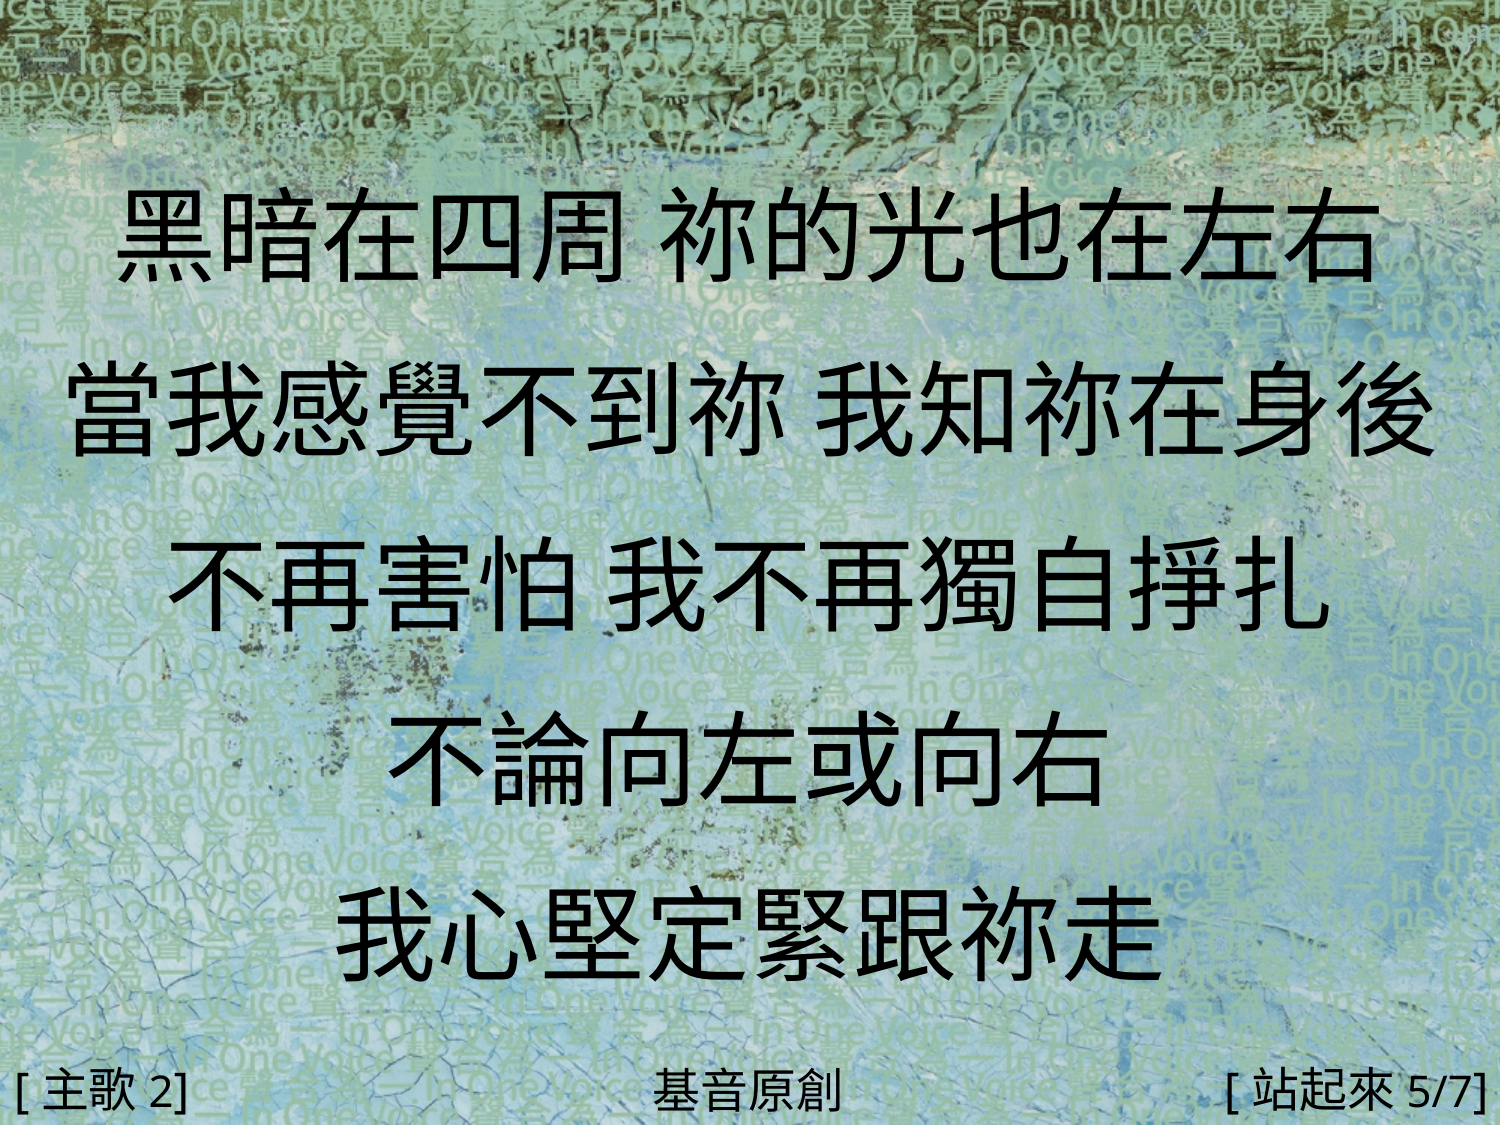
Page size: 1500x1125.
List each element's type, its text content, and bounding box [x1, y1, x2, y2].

picture [0, 928, 1500, 1053]
text_box [站起來5/7] [933, 1052, 1500, 1125]
picture [0, 0, 1500, 162]
text_box 黑暗在四周 祢的光也在左右 當我感覺不到祢 我知祢在身後 不再害怕 我不再獨自掙扎 不論向左或向右 我心堅定緊跟祢走 [0, 162, 1500, 928]
text_box 基音原創 [0, 1053, 1498, 1125]
